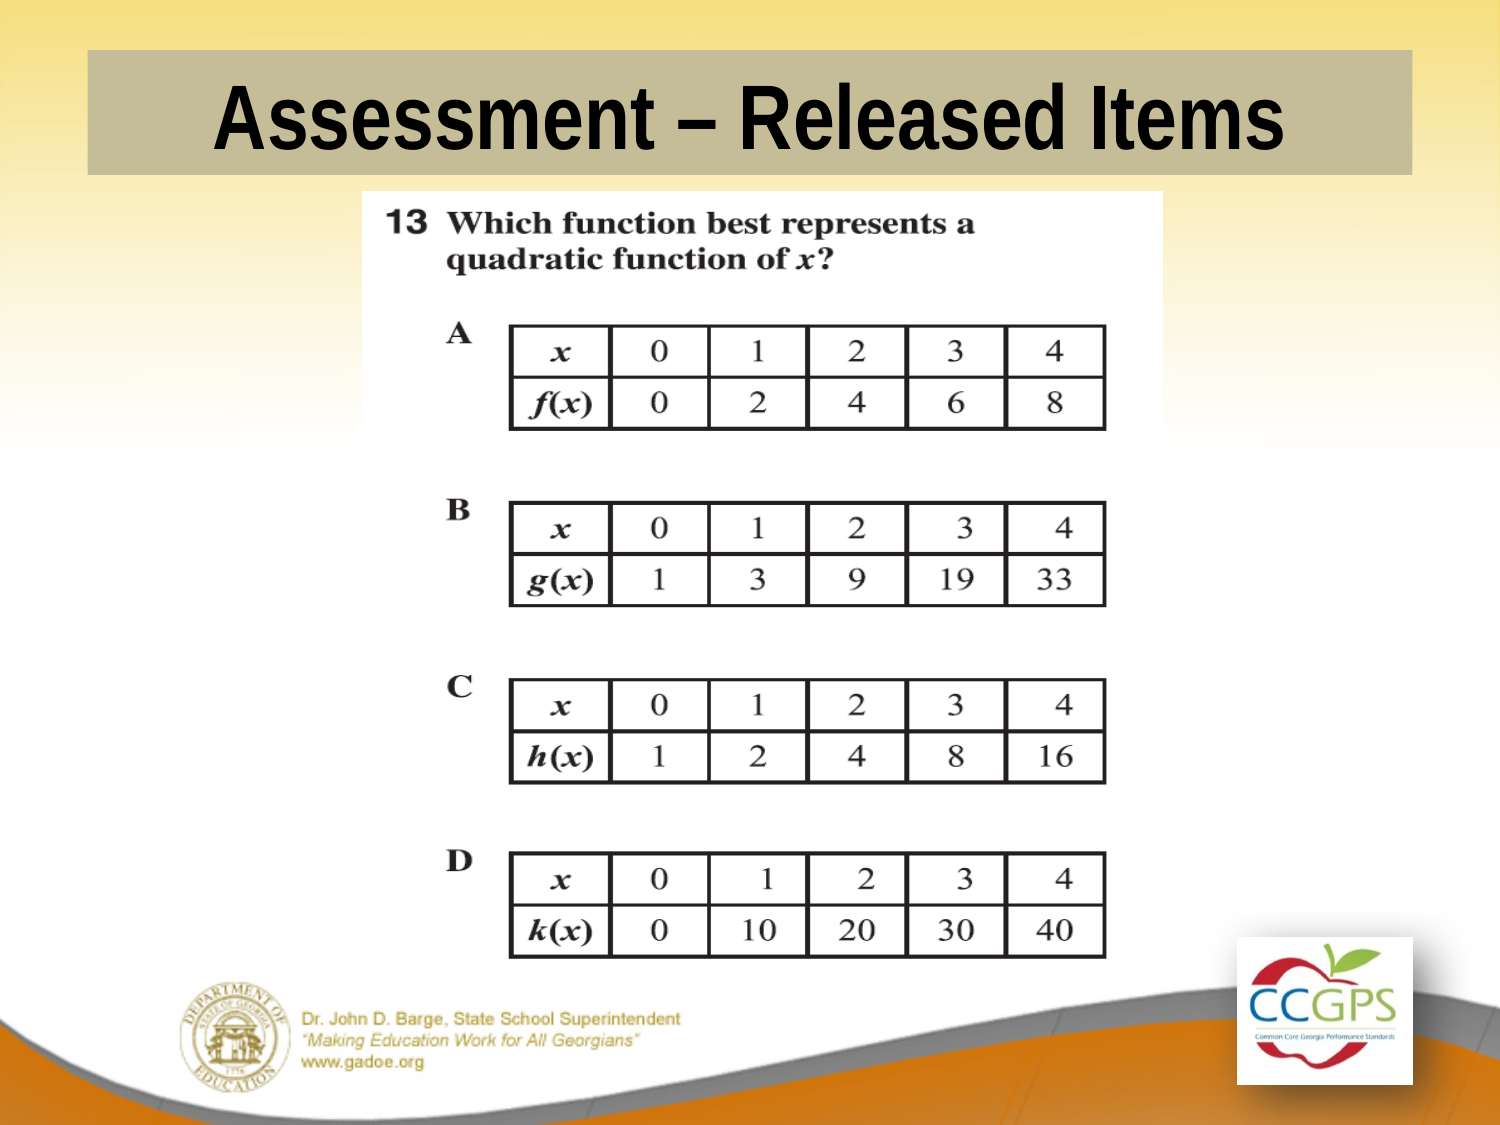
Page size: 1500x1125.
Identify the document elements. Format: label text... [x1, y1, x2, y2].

title Assessment – Released Items [87, 49, 1413, 176]
picture [0, 0, 1500, 1125]
